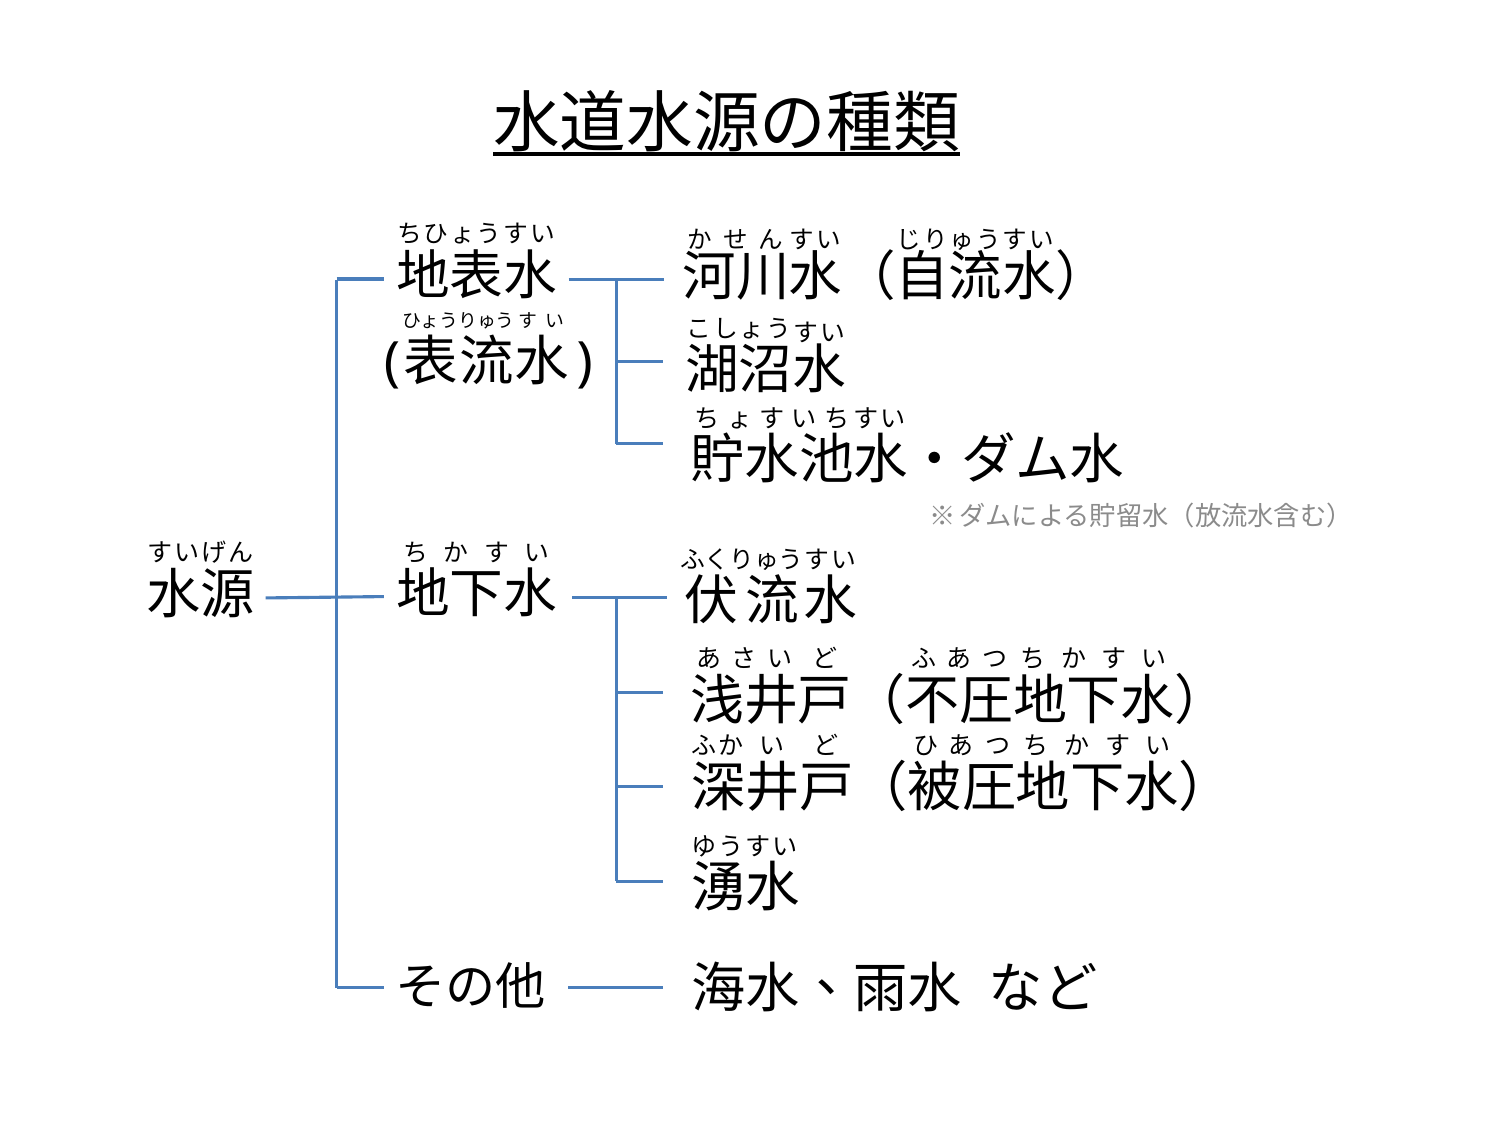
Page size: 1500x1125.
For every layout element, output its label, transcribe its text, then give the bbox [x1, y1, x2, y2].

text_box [395, 526, 589, 645]
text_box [690, 391, 1164, 516]
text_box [374, 295, 633, 410]
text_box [690, 719, 1264, 847]
text_box ※ダムによる貯留水（放流水含む） [868, 491, 1414, 539]
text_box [395, 208, 595, 294]
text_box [682, 211, 1151, 351]
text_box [679, 534, 904, 646]
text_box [685, 302, 866, 396]
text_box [146, 526, 287, 646]
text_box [690, 950, 1145, 1036]
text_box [690, 632, 1270, 764]
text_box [690, 819, 844, 950]
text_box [395, 949, 592, 1036]
title 水道水源の種類 [89, 78, 1365, 162]
